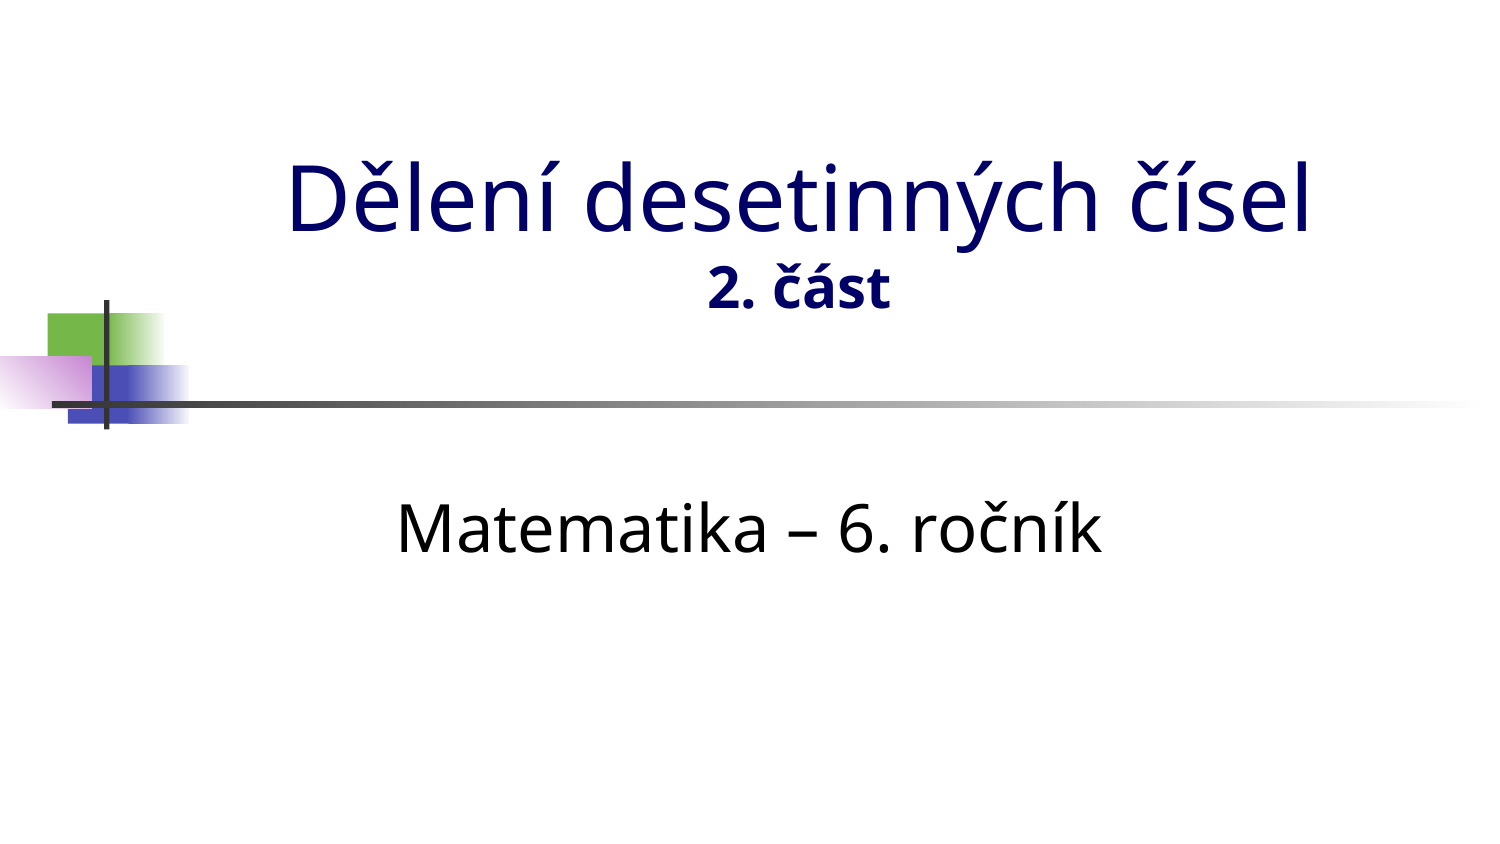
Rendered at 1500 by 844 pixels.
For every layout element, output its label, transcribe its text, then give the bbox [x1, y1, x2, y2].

title Dělení desetinných čísel 2. část [162, 129, 1438, 328]
subtitle Matematika – 6. ročník [224, 477, 1276, 694]
